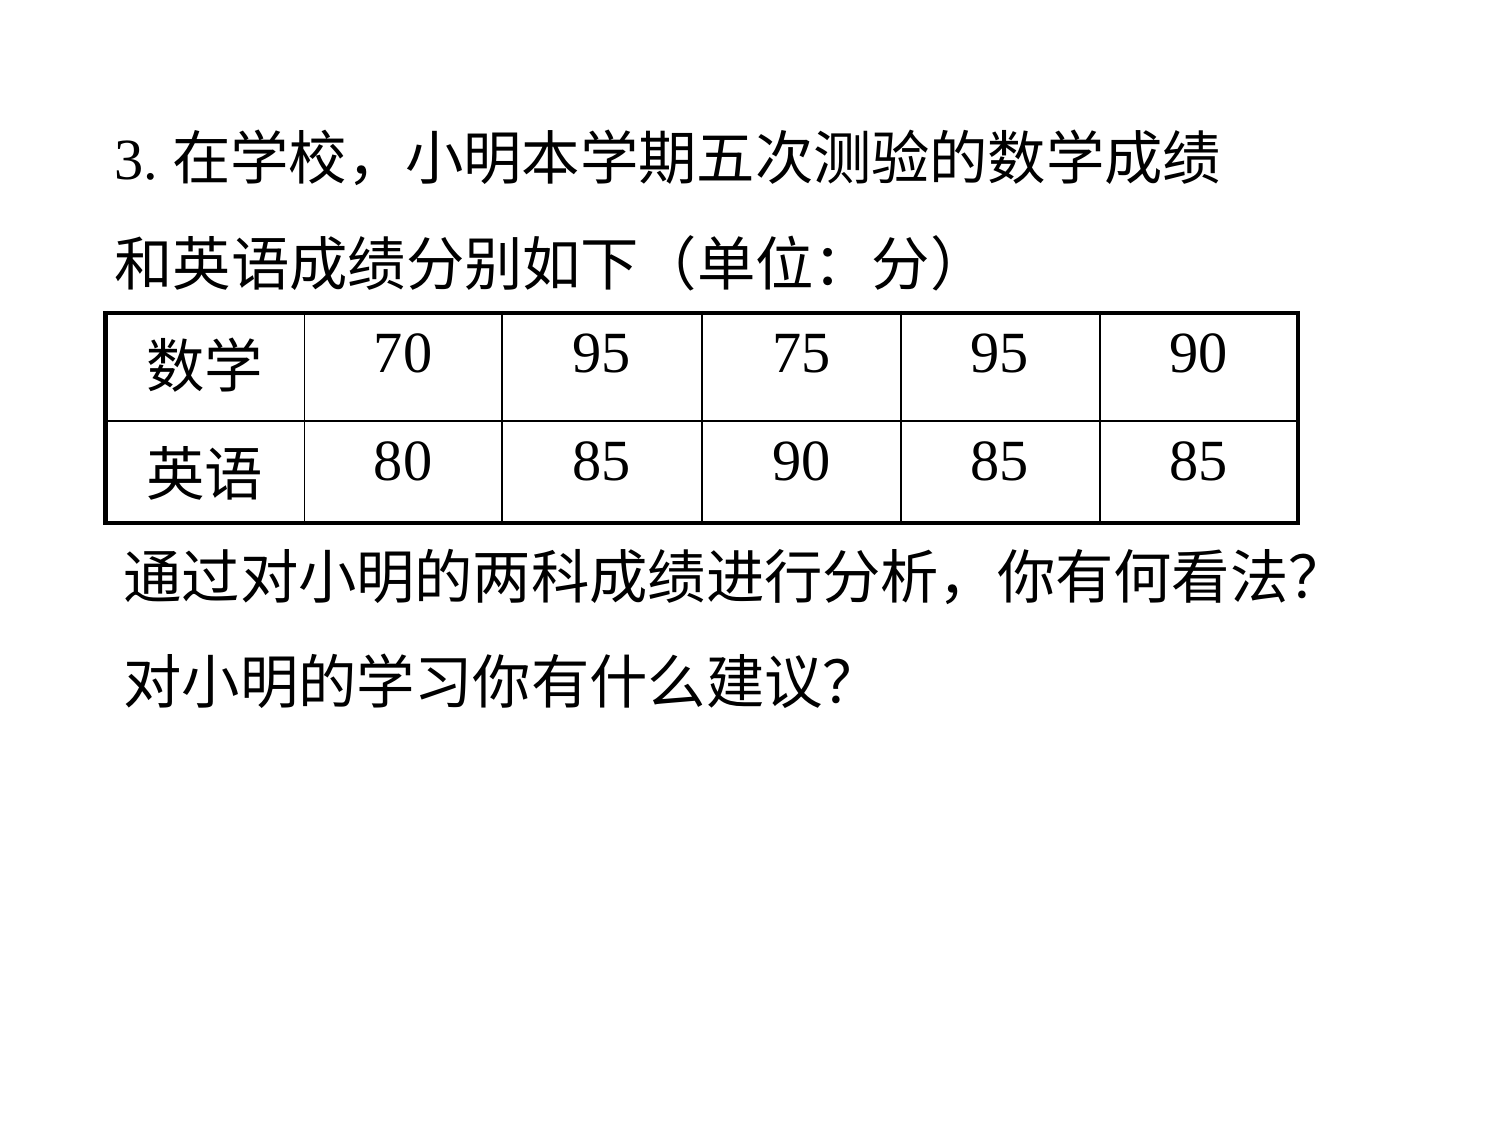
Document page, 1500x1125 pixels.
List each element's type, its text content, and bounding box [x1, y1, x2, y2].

table_cell 85 [1101, 422, 1296, 497]
table_cell 85 [902, 422, 1099, 497]
table_header 95 [503, 315, 701, 420]
table_header 75 [703, 315, 900, 420]
table_header 数学 [108, 315, 304, 420]
table_header 70 [305, 315, 501, 420]
table_cell 85 [503, 422, 701, 497]
table_cell 90 [703, 422, 900, 497]
table_header 95 [902, 315, 1099, 420]
table_cell 80 [305, 422, 501, 497]
table_cell 英语 [108, 422, 304, 497]
text_box 3.在学校，小明本学期五次测验的数学成绩和英语成绩分别如下（单位：分） [99, 79, 1249, 304]
table_header 90 [1101, 315, 1296, 420]
text_box 通过对小明的两科成绩进行分析，你有何看法？对小明的学习你有什么建议？ [108, 497, 1375, 723]
